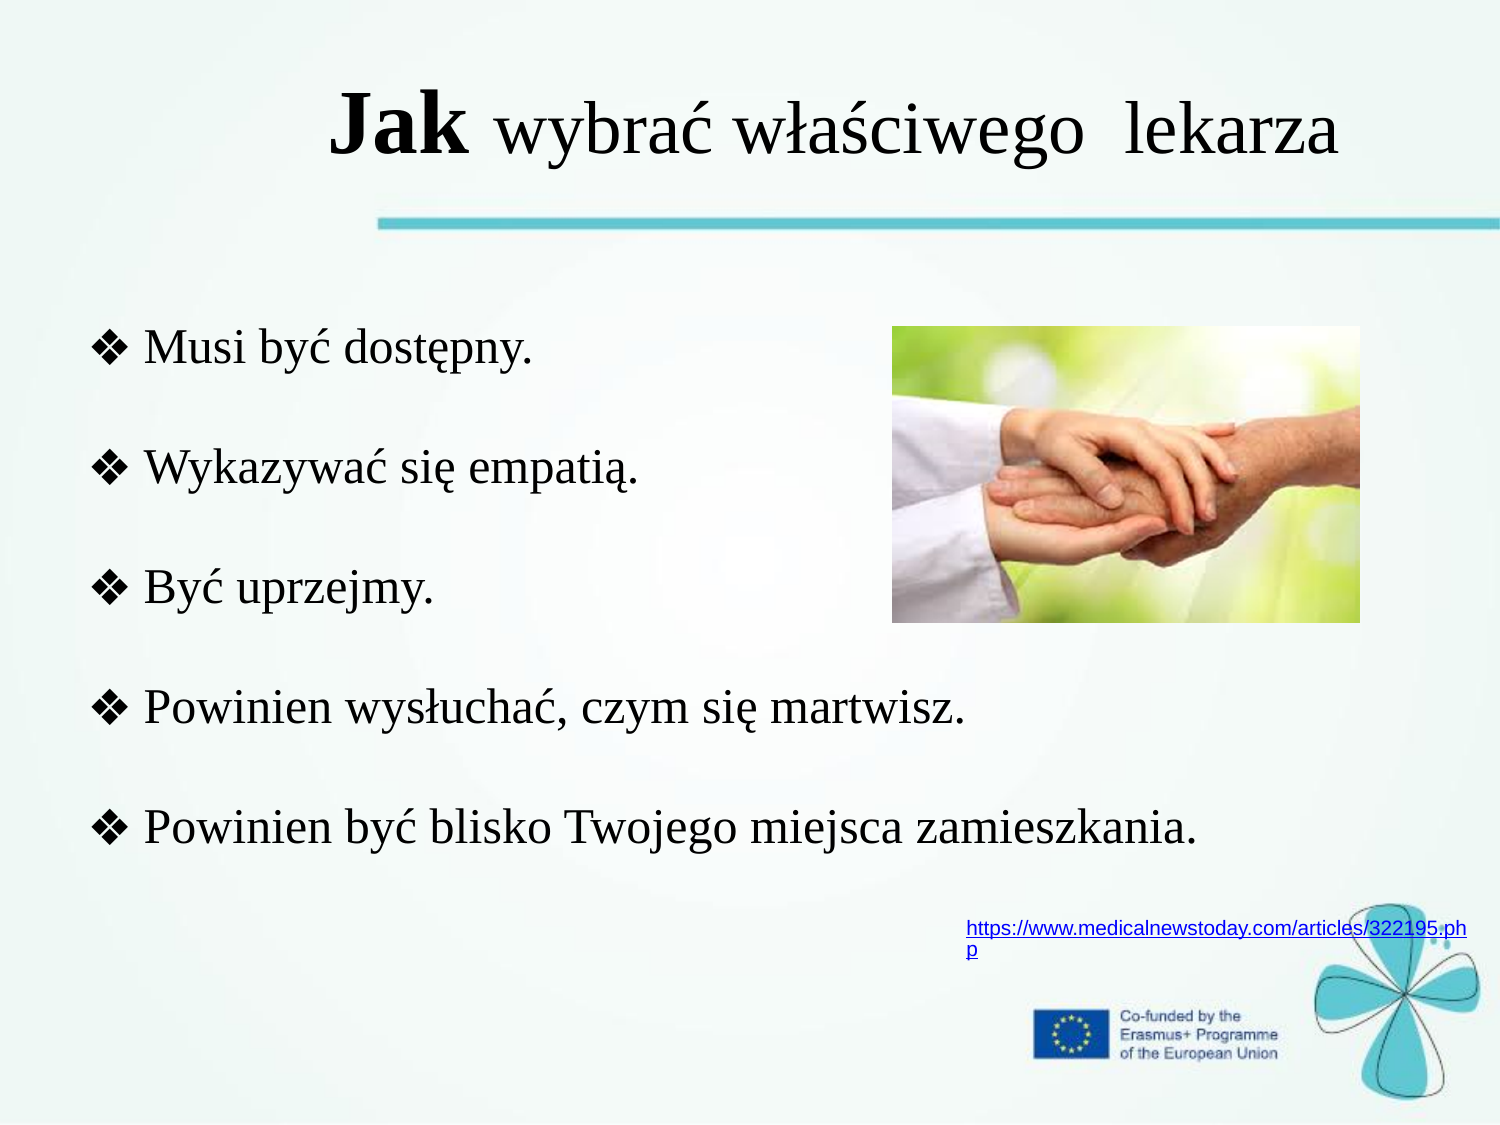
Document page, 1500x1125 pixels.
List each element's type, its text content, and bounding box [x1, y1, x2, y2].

text_box https://www.medicalnewstoday.com/articles/322195.php [951, 907, 1484, 947]
text_box Jak wybrać właściwego lekarza [243, 54, 1425, 180]
text_box Musi być dostępny. Wykazywać się empatią. Być uprzejmy. Powinien wysłuchać, czym się martwisz. Powinien być blisko Twojego miejsca zamieszkania. [72, 245, 1368, 921]
picture [0, 0, 1500, 1125]
